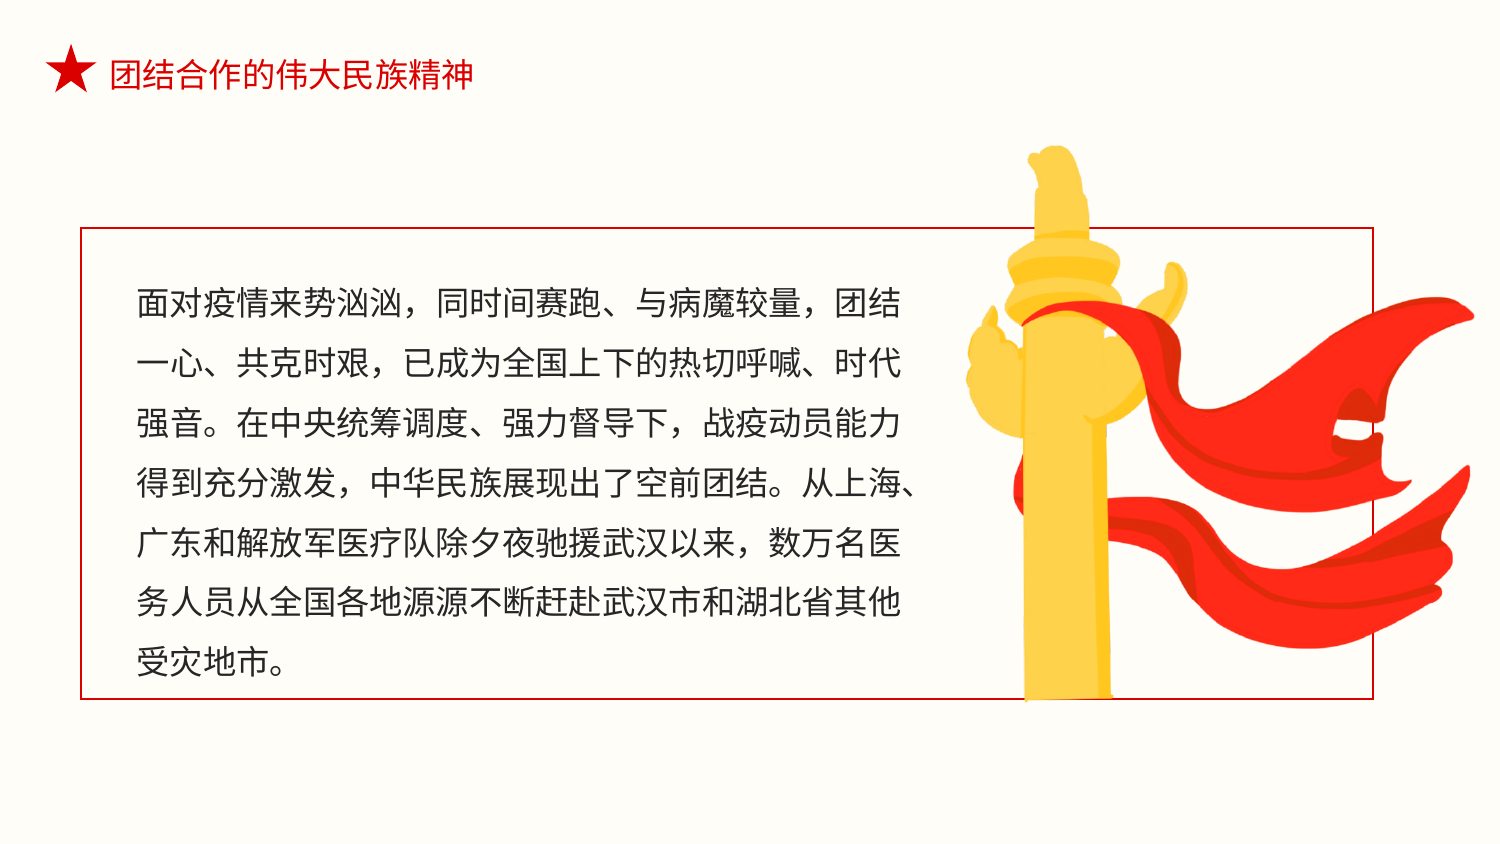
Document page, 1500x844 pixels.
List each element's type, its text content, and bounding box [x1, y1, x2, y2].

picture [824, 96, 1500, 816]
text_box 面对疫情来势汹汹，同时间赛跑、与病魔较量，团结一心、共克时艰，已成为全国上下的热切呼喊、时代强音。在中央统筹调度、强力督导下，战疫动员能力得到充分激发，中华民族展现出了空前团结。从上海、广东和解放军医疗队除夕夜驰援武汉以来，数万名医务人员从全国各地源源不断赶赴武汉市和湖北省其他受灾地市。 [122, 254, 824, 689]
text_box [80, 227, 824, 700]
